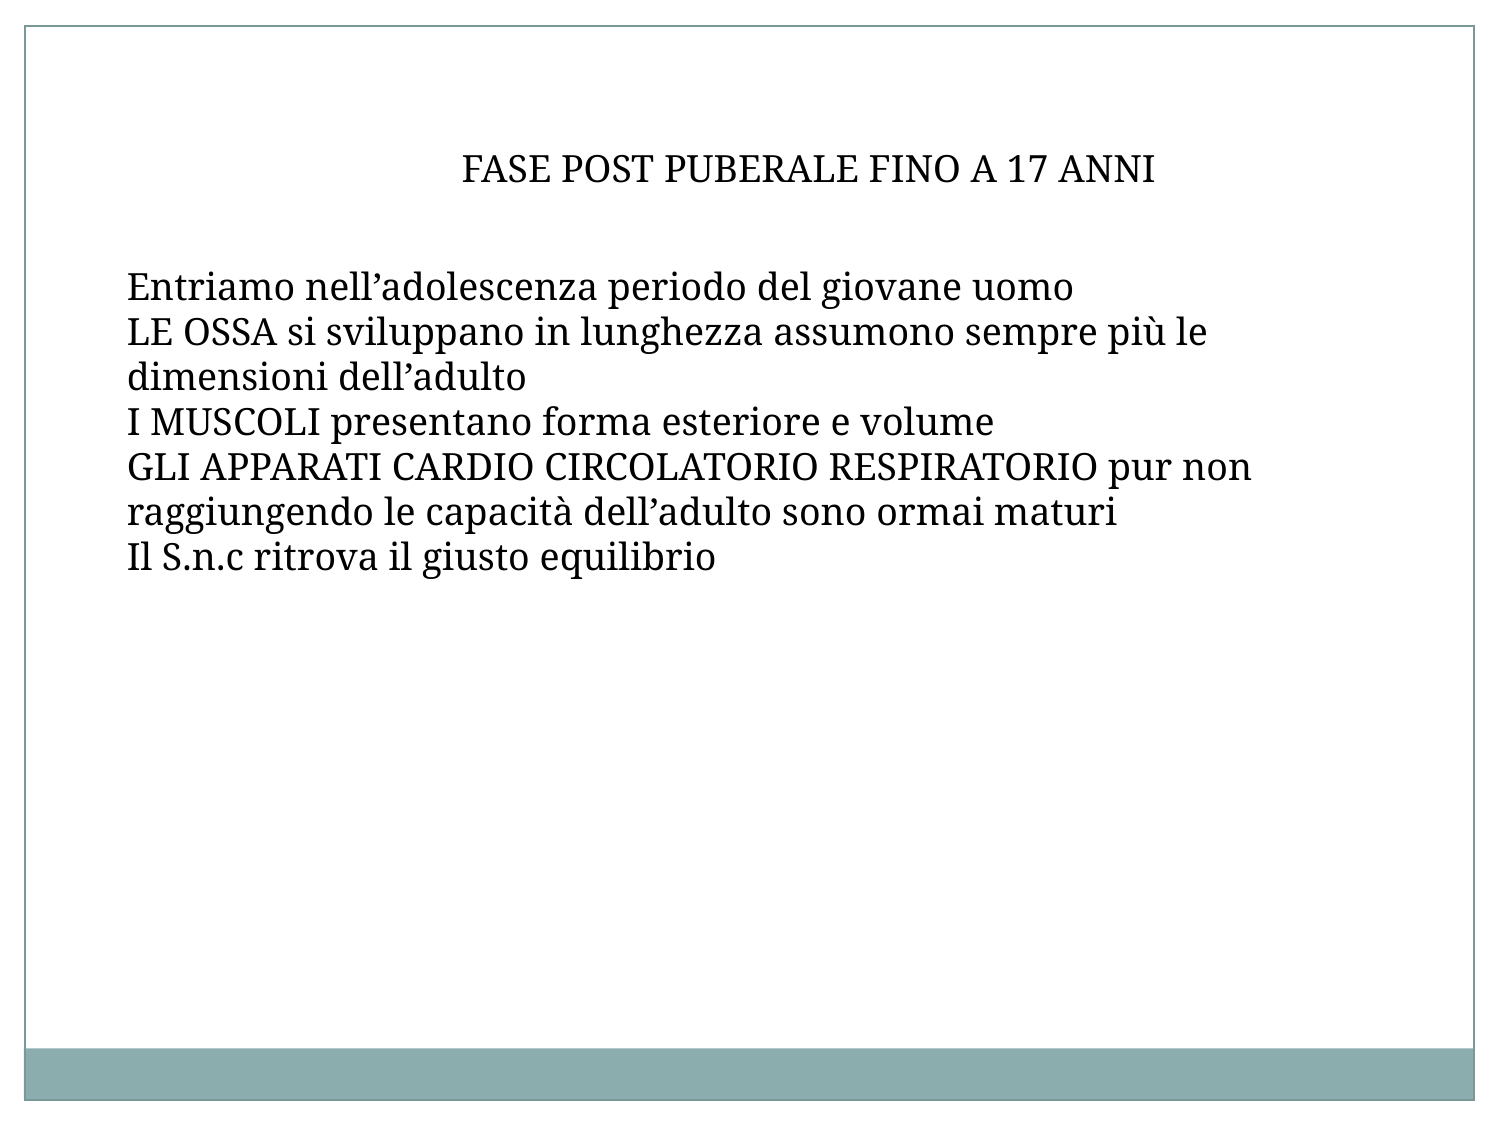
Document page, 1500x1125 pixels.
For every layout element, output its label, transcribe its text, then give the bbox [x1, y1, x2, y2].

text_box FASE POST PUBERALE FINO A 17 ANNI [277, 137, 1341, 197]
text_box Entriamo nell’adolescenza periodo del giovane uomo LE OSSA si sviluppano in lunghezza assumono sempre più le dimensioni dell’adulto I MUSCOLI presentano forma esteriore e volume GLI APPARATI CARDIO CIRCOLATORIO RESPIRATORIO pur non raggiungendo le capacità dell’adulto sono ormai maturi Il S.n.c ritrova il giusto equilibrio [112, 255, 1400, 586]
